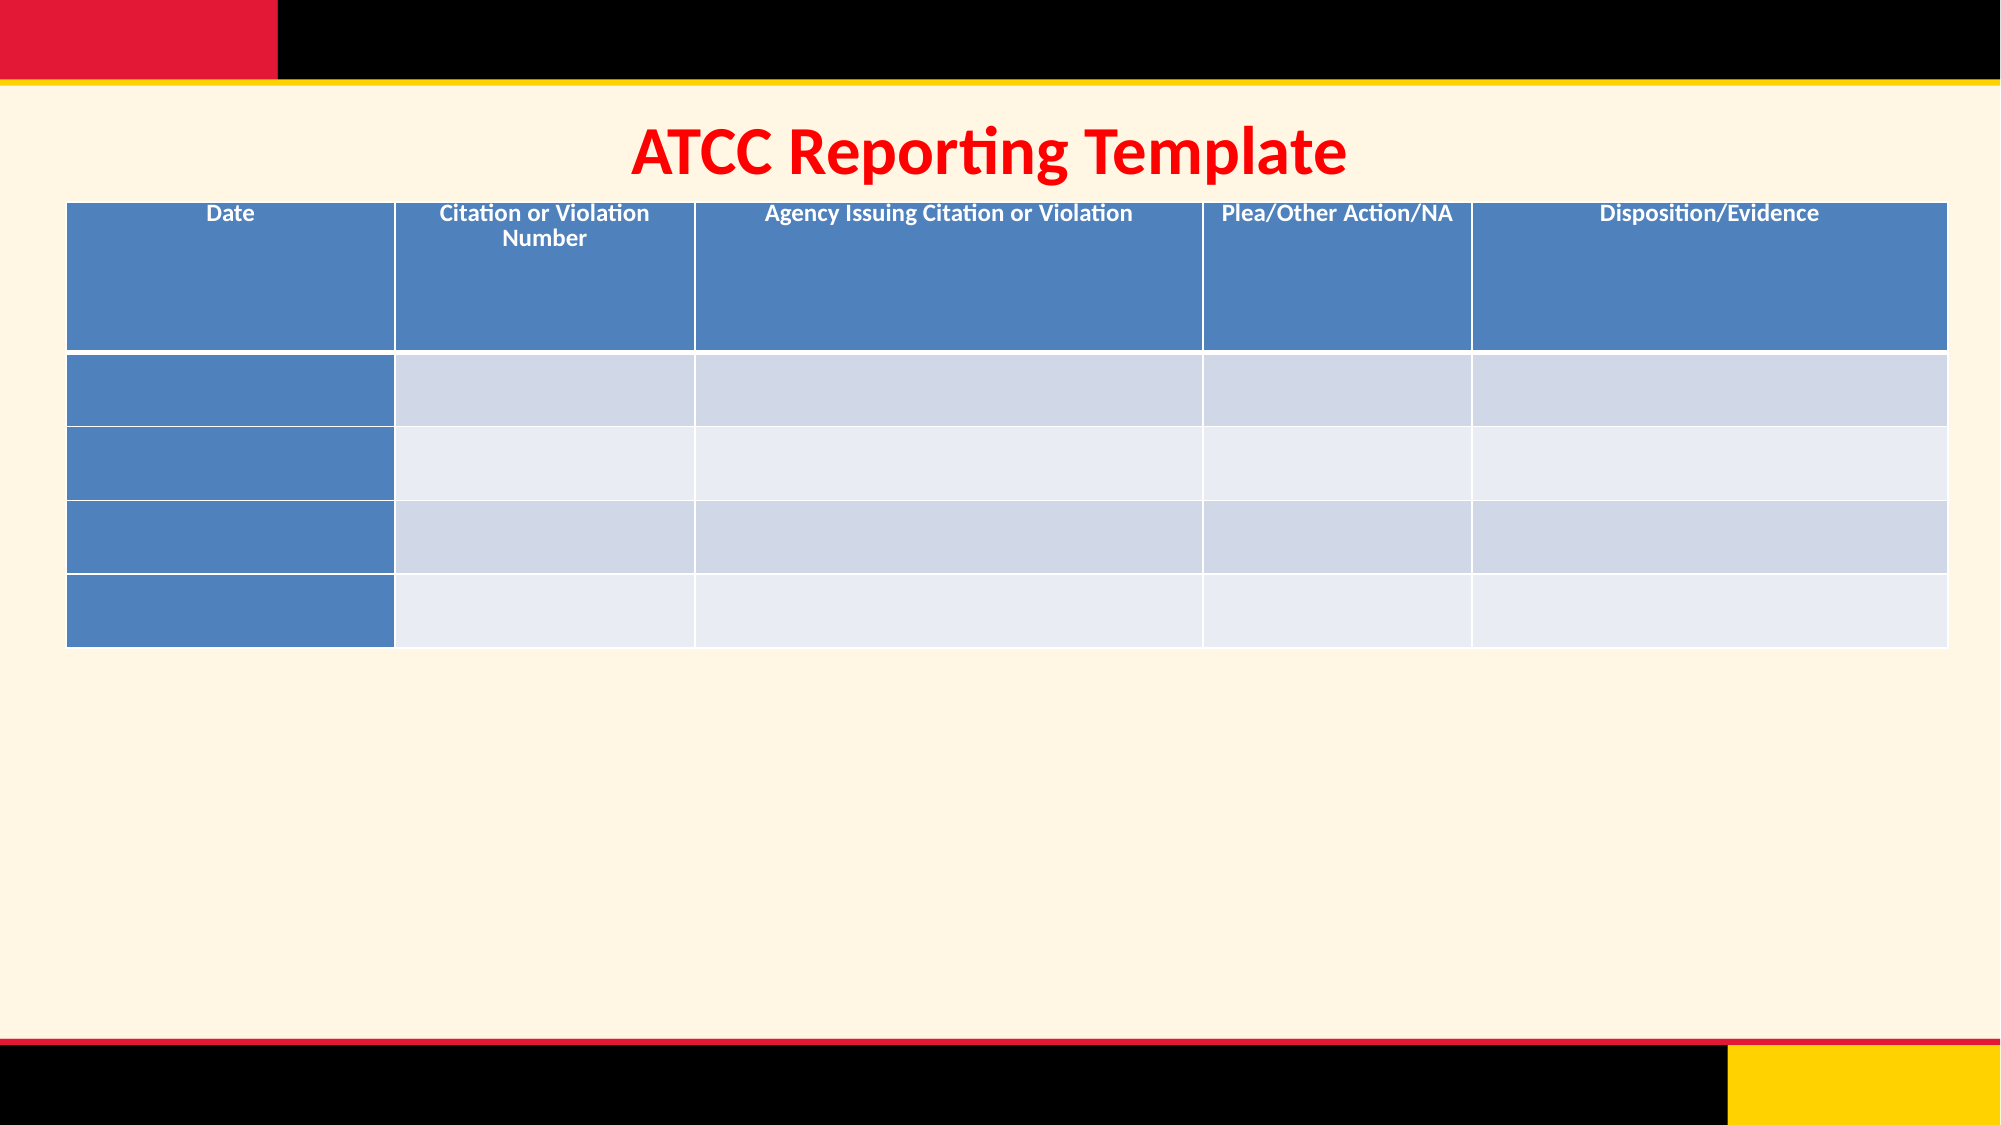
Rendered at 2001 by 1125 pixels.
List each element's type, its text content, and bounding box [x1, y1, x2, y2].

table_cell [696, 355, 1202, 426]
table_cell [67, 355, 394, 426]
table_header Date [67, 203, 394, 350]
table_header Disposition/Evidence [1473, 203, 1947, 350]
table_cell [67, 575, 394, 647]
table_cell [396, 575, 694, 647]
table_cell [1204, 427, 1471, 500]
table_header Agency Issuing Citation or Violation [696, 203, 1202, 350]
table_cell [396, 501, 694, 573]
table_cell [1473, 575, 1947, 647]
table_cell [67, 501, 394, 573]
table_cell [1473, 355, 1947, 426]
table_cell [696, 575, 1202, 647]
table_cell [396, 427, 694, 500]
table_header Citation or Violation Number [396, 203, 694, 350]
table_header Plea/Other Action/NA [1204, 203, 1471, 350]
table_cell [1204, 501, 1471, 573]
title ATCC Reporting Template [89, 53, 1890, 201]
table_cell [1473, 501, 1947, 573]
table_cell [696, 501, 1202, 573]
table_cell [1204, 575, 1471, 647]
table_cell [1204, 355, 1471, 426]
table_cell [67, 427, 394, 500]
table_cell [396, 355, 694, 426]
picture [0, 0, 2001, 1125]
table_cell [1473, 427, 1947, 500]
table_cell [696, 427, 1202, 500]
